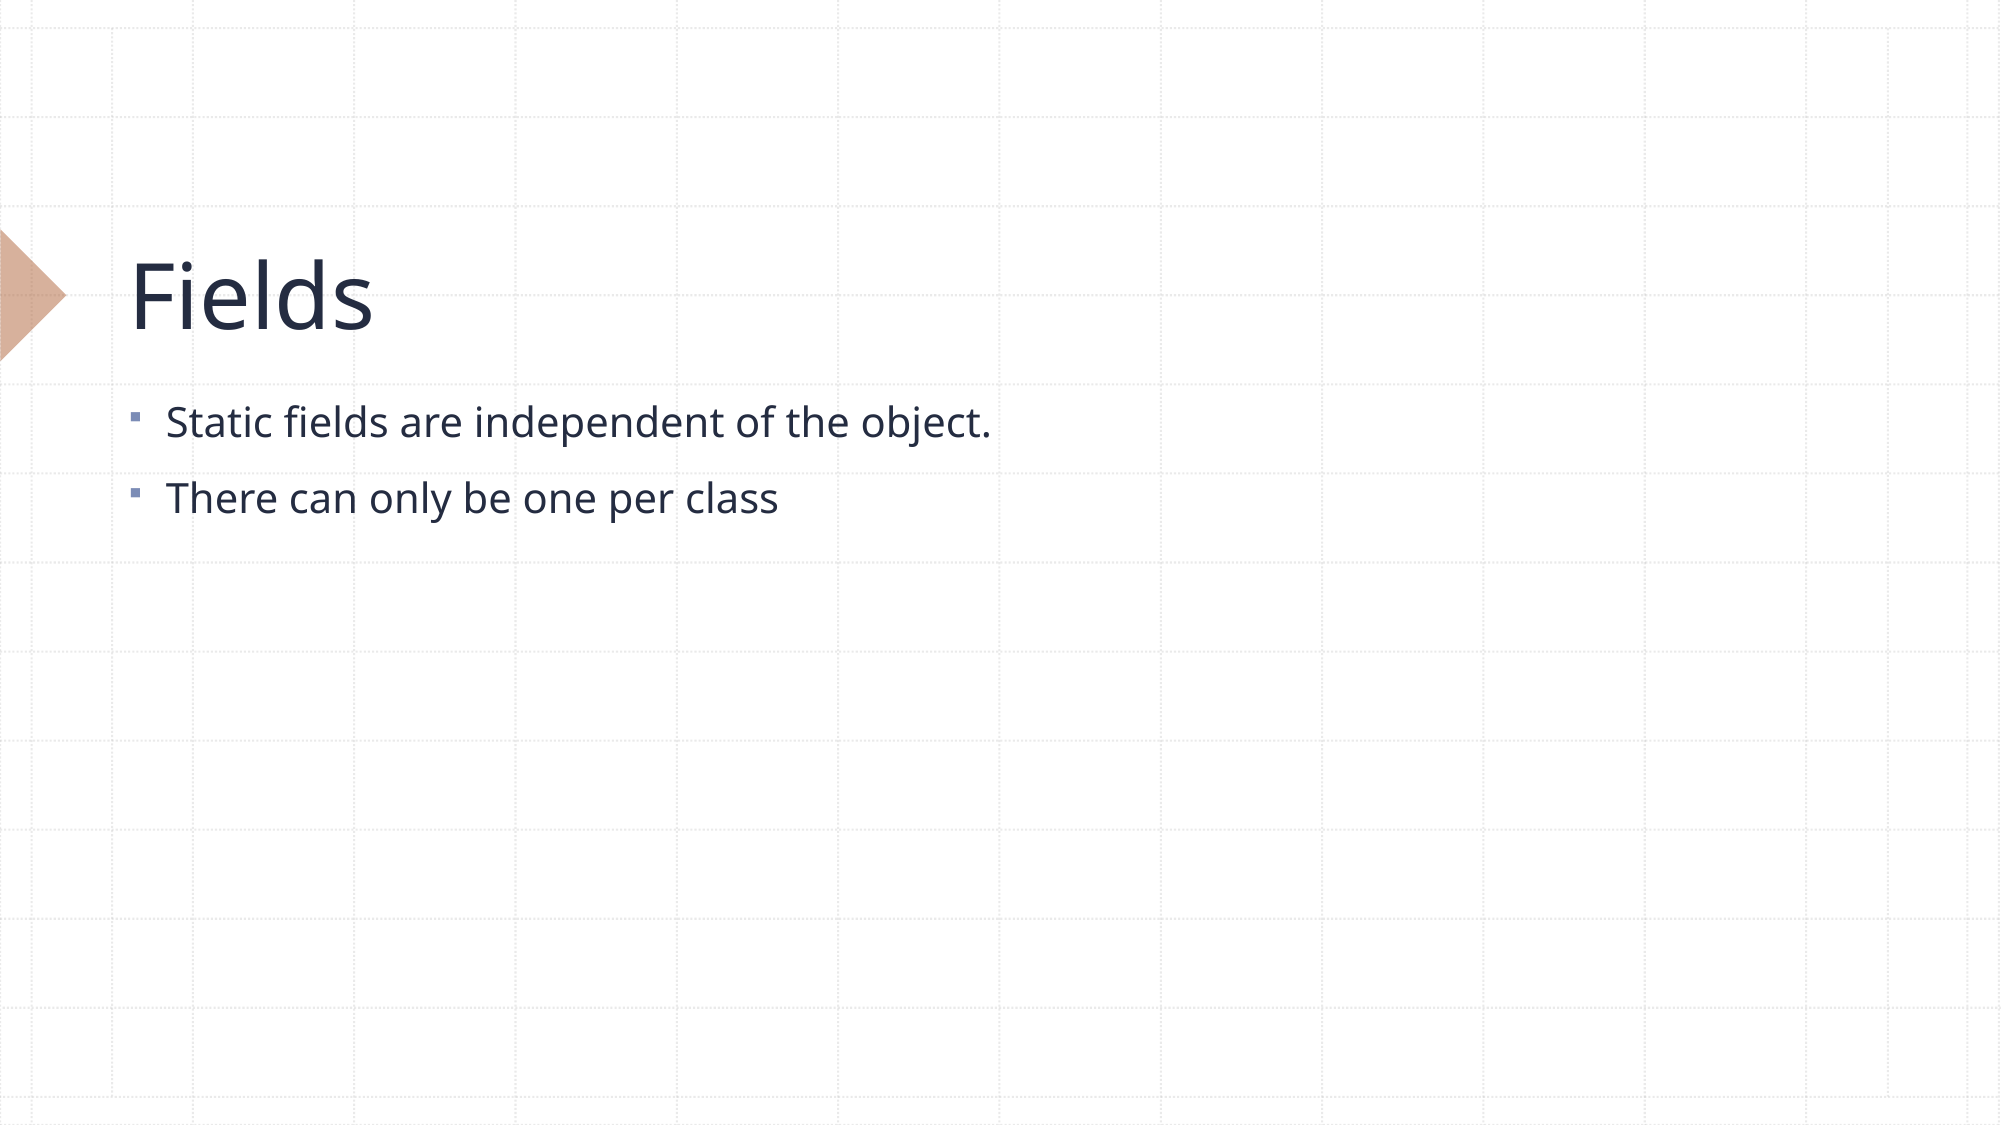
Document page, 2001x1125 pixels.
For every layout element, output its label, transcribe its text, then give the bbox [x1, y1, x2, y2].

list Static fields are independent of the object. There can only be one per class [113, 383, 1808, 969]
title Fields [113, 119, 1808, 356]
